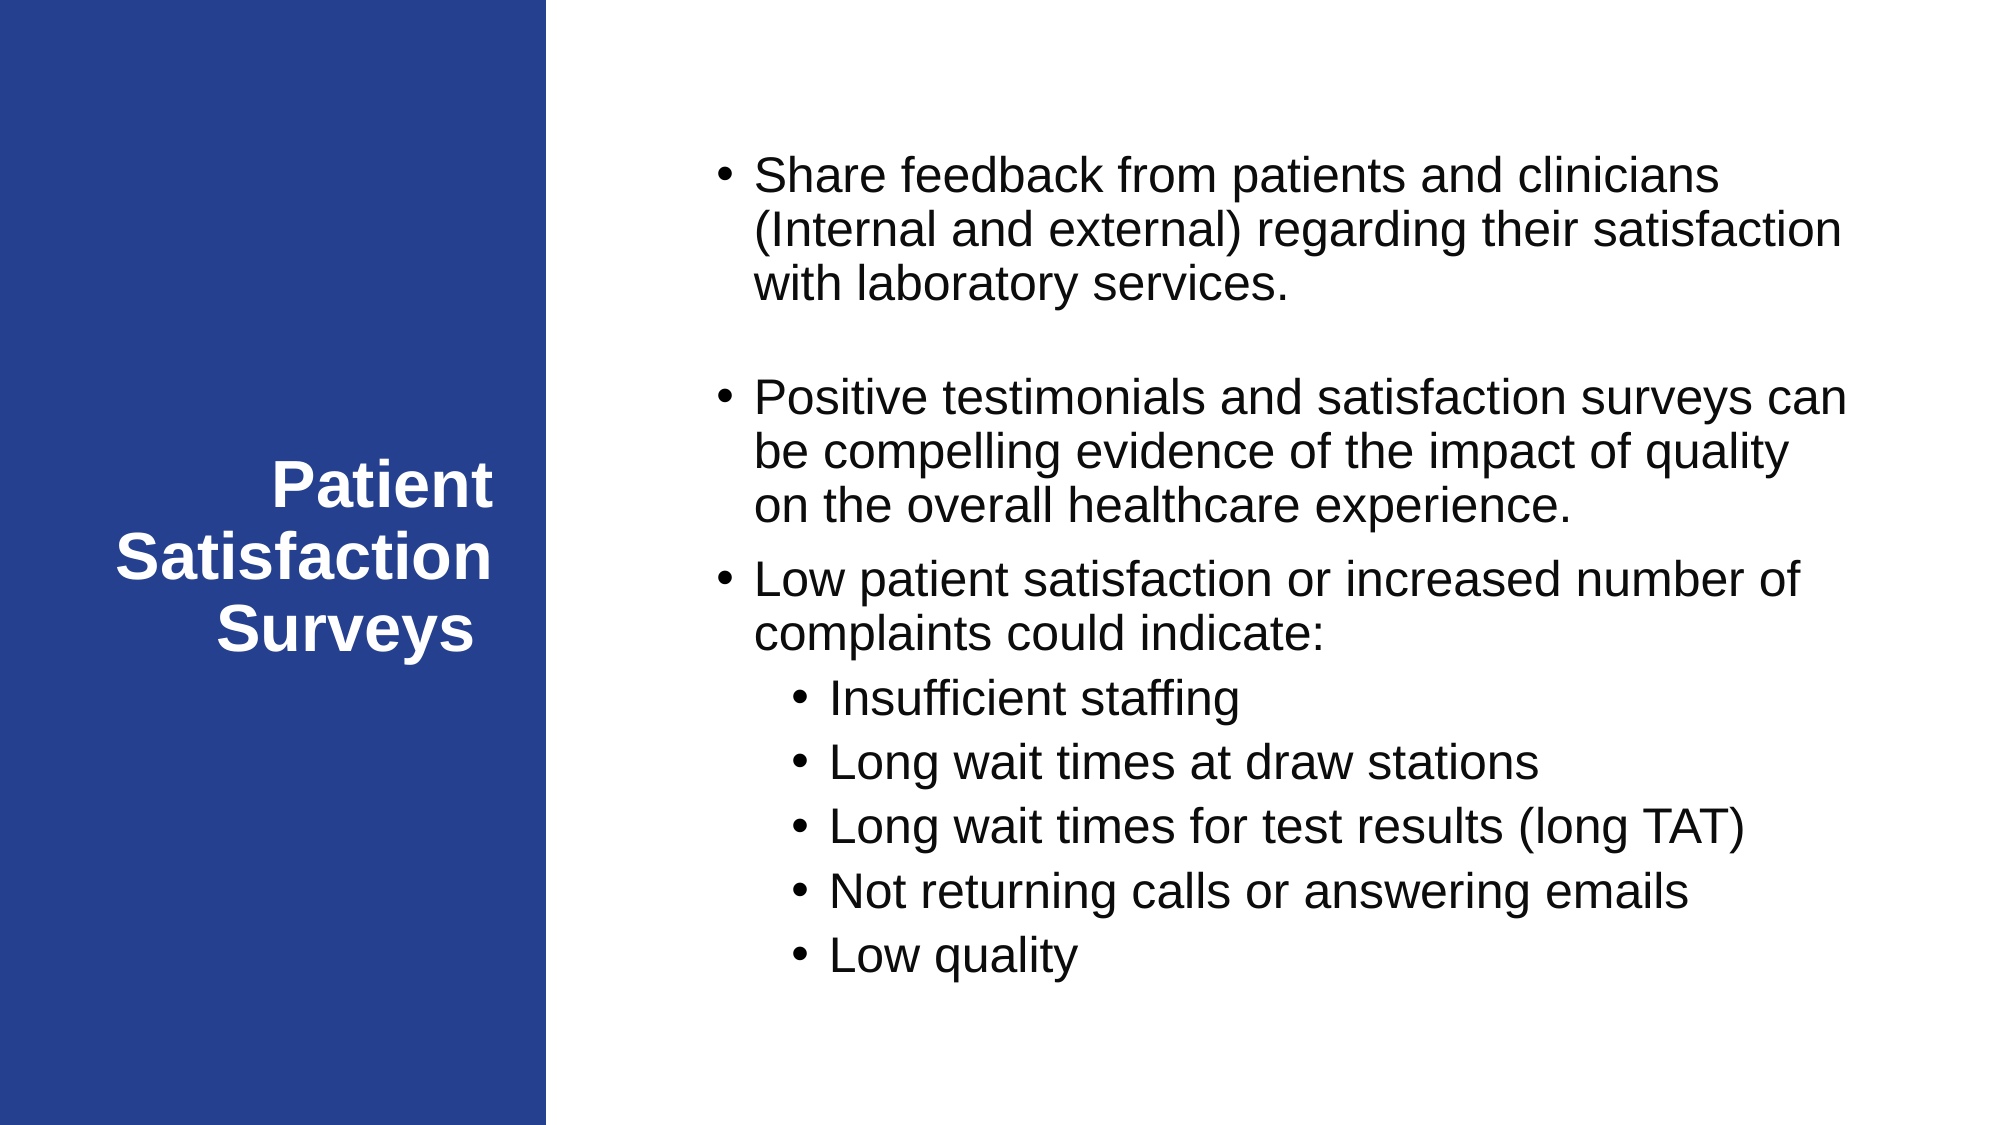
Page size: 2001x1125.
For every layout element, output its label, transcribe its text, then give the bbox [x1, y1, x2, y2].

list Share feedback from patients and clinicians (Internal and external) regarding their satisfaction with laboratory services. Positive testimonials and satisfaction surveys can be compelling evidence of the impact of quality on the overall healthcare experience. Low patient satisfaction or increased number of complaints could indicate: Insufficient staffing Long wait times at draw stations Long wait times for test results (long TAT) Not returning calls or answering emails Low quality [701, 151, 1866, 1054]
title Patient Satisfaction Surveys [37, 448, 509, 667]
